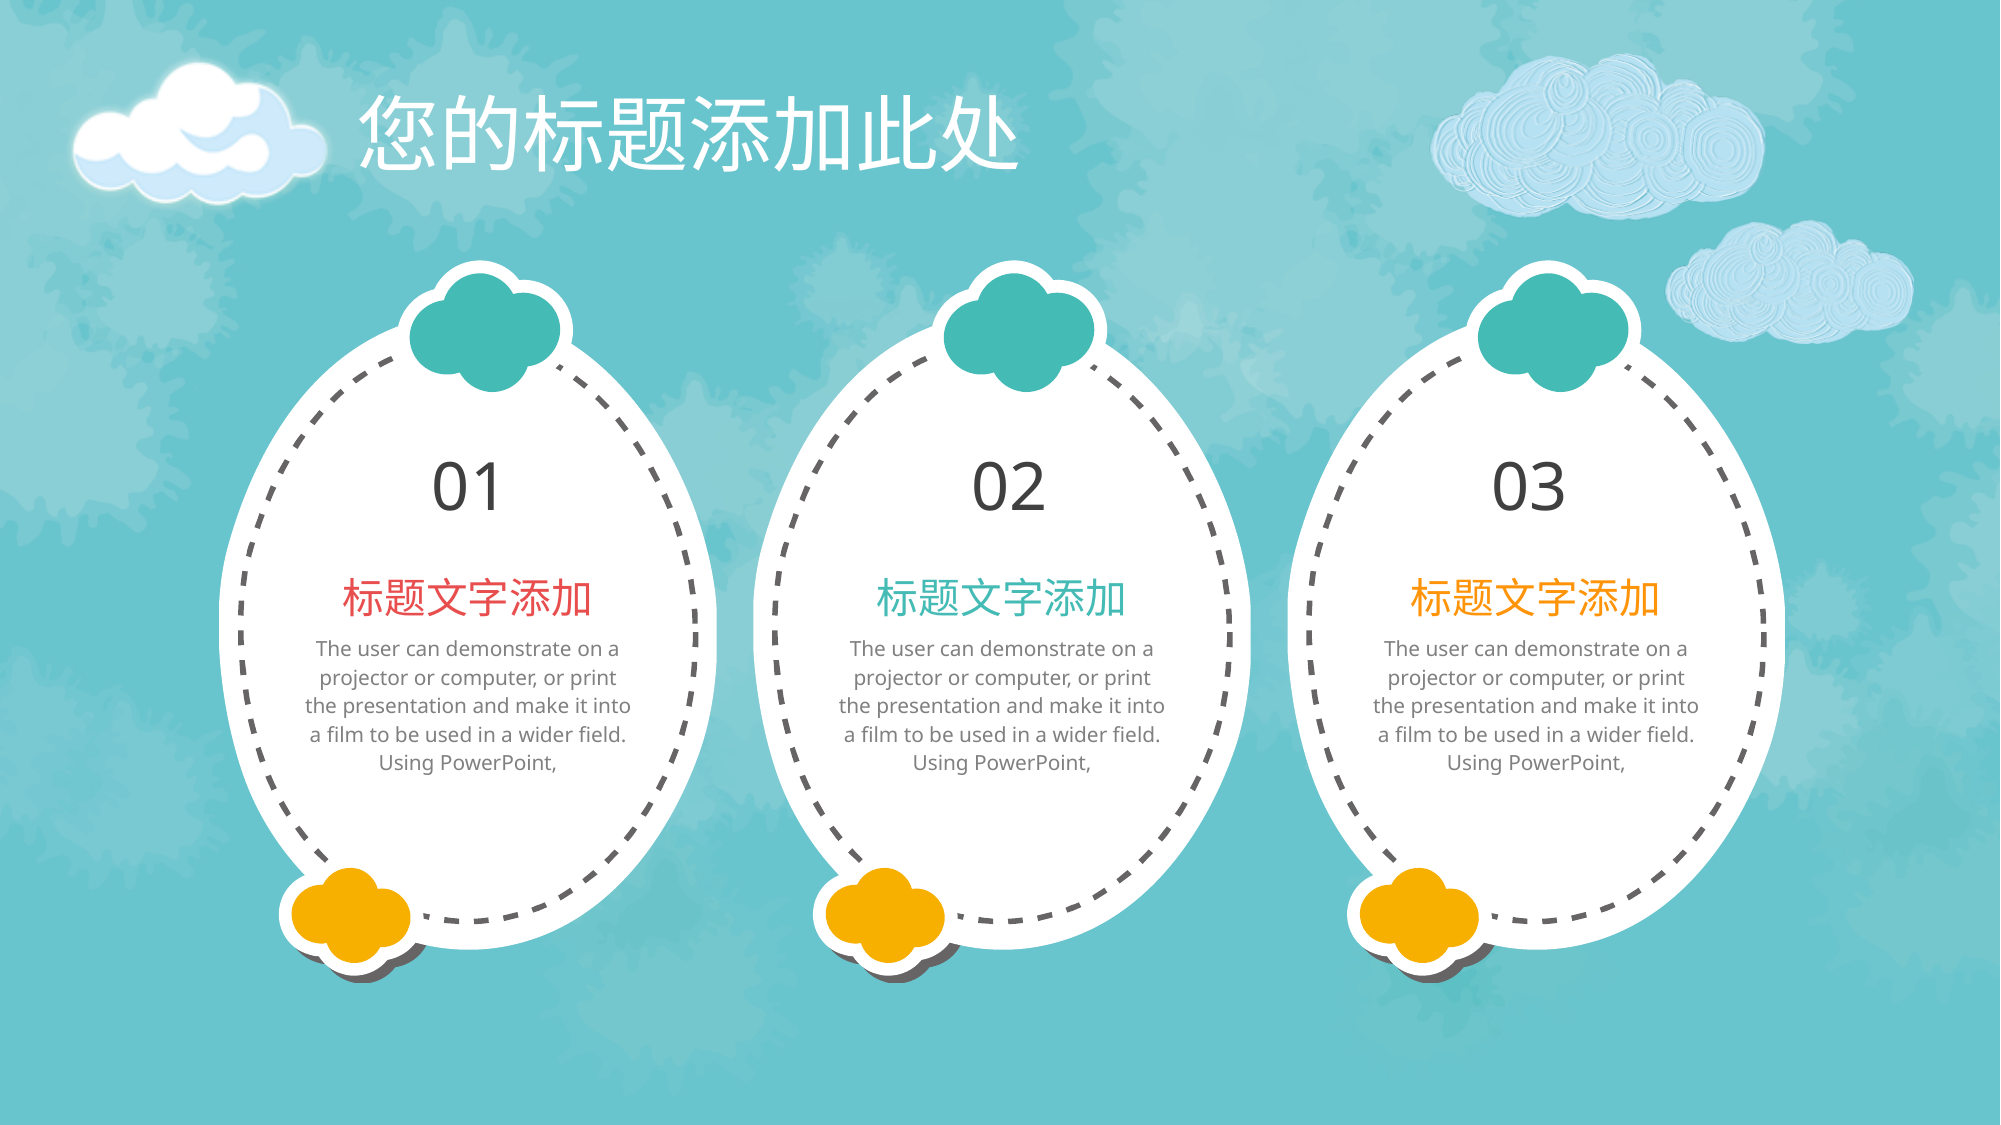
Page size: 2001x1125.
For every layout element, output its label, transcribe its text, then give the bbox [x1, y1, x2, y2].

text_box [262, 554, 674, 785]
picture [0, 0, 2000, 1125]
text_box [796, 554, 1208, 785]
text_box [1330, 554, 1742, 785]
text_box 您的标题添加此处 [341, 74, 1038, 190]
